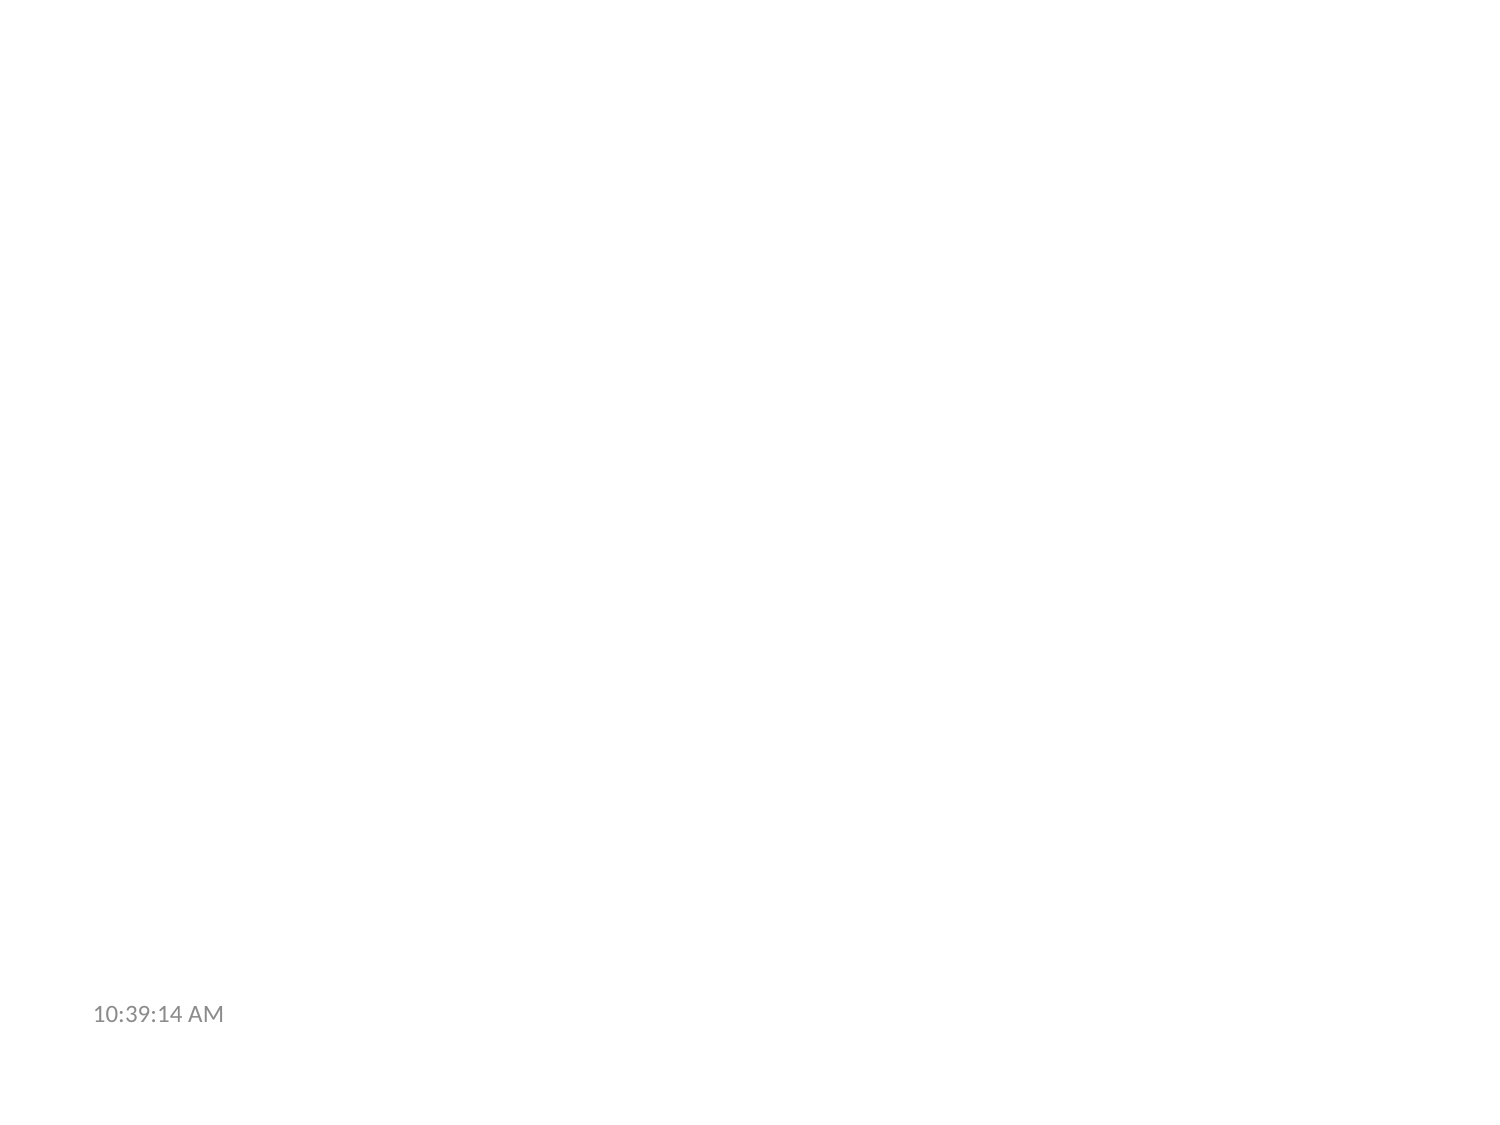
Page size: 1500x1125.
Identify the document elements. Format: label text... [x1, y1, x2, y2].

text_box 3:35:09 PM [77, 982, 428, 1043]
